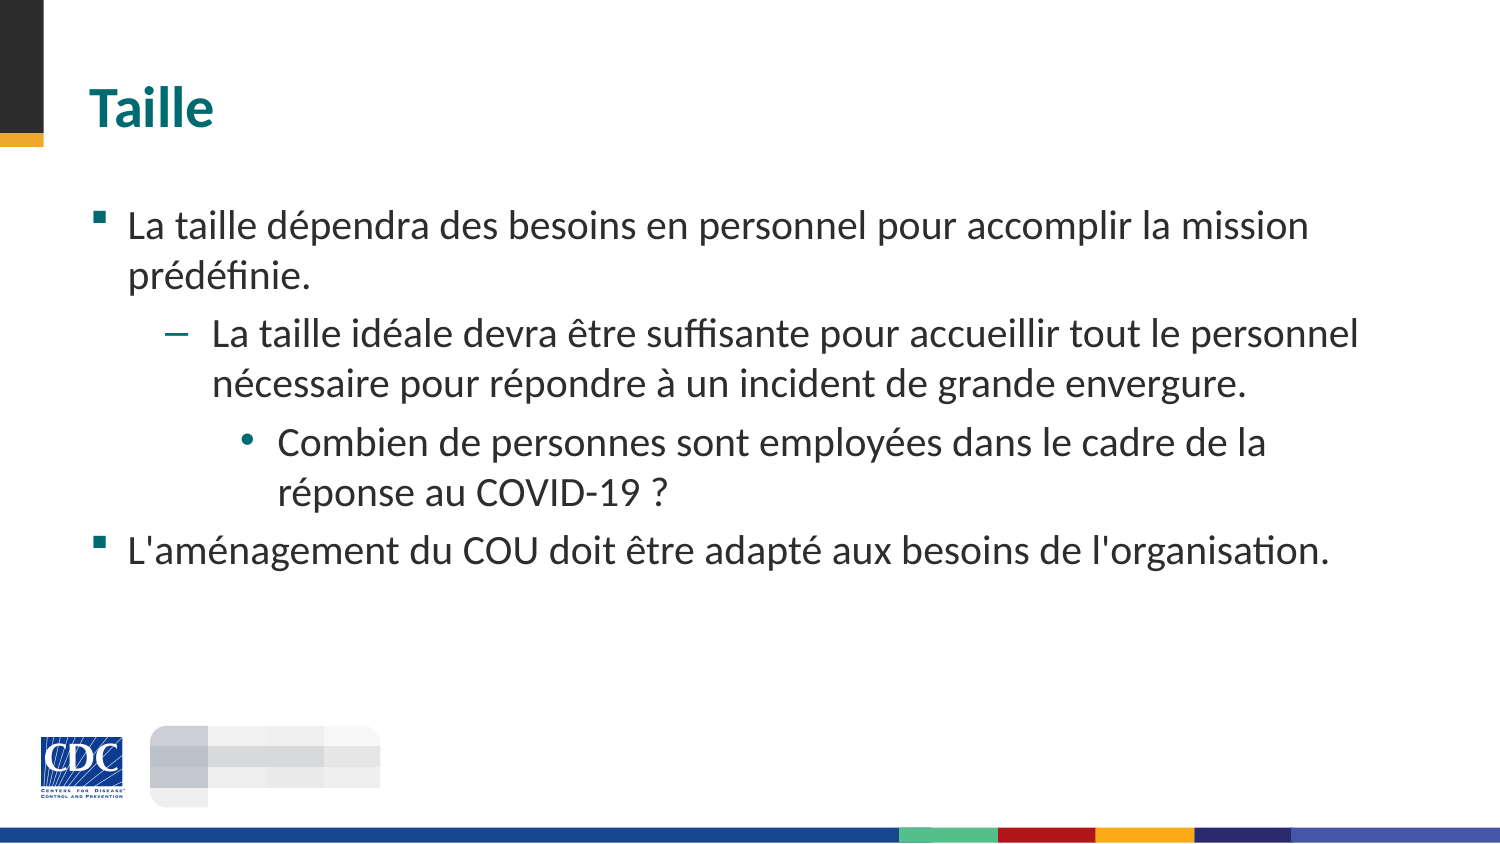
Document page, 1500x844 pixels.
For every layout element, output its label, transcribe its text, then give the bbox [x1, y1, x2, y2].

title Taille [75, 33, 1425, 147]
picture [41, 737, 125, 798]
list La taille dépendra des besoins en personnel pour accomplir la mission prédéfinie. La taille idéale devra être suffisante pour accueillir tout le personnel nécessaire pour répondre à un incident de grande envergure. Combien de personnes sont employées dans le cadre de la réponse au COVID-19 ? L'aménagement du COU doit être adapté aux besoins de l'organisation. [75, 190, 1414, 739]
